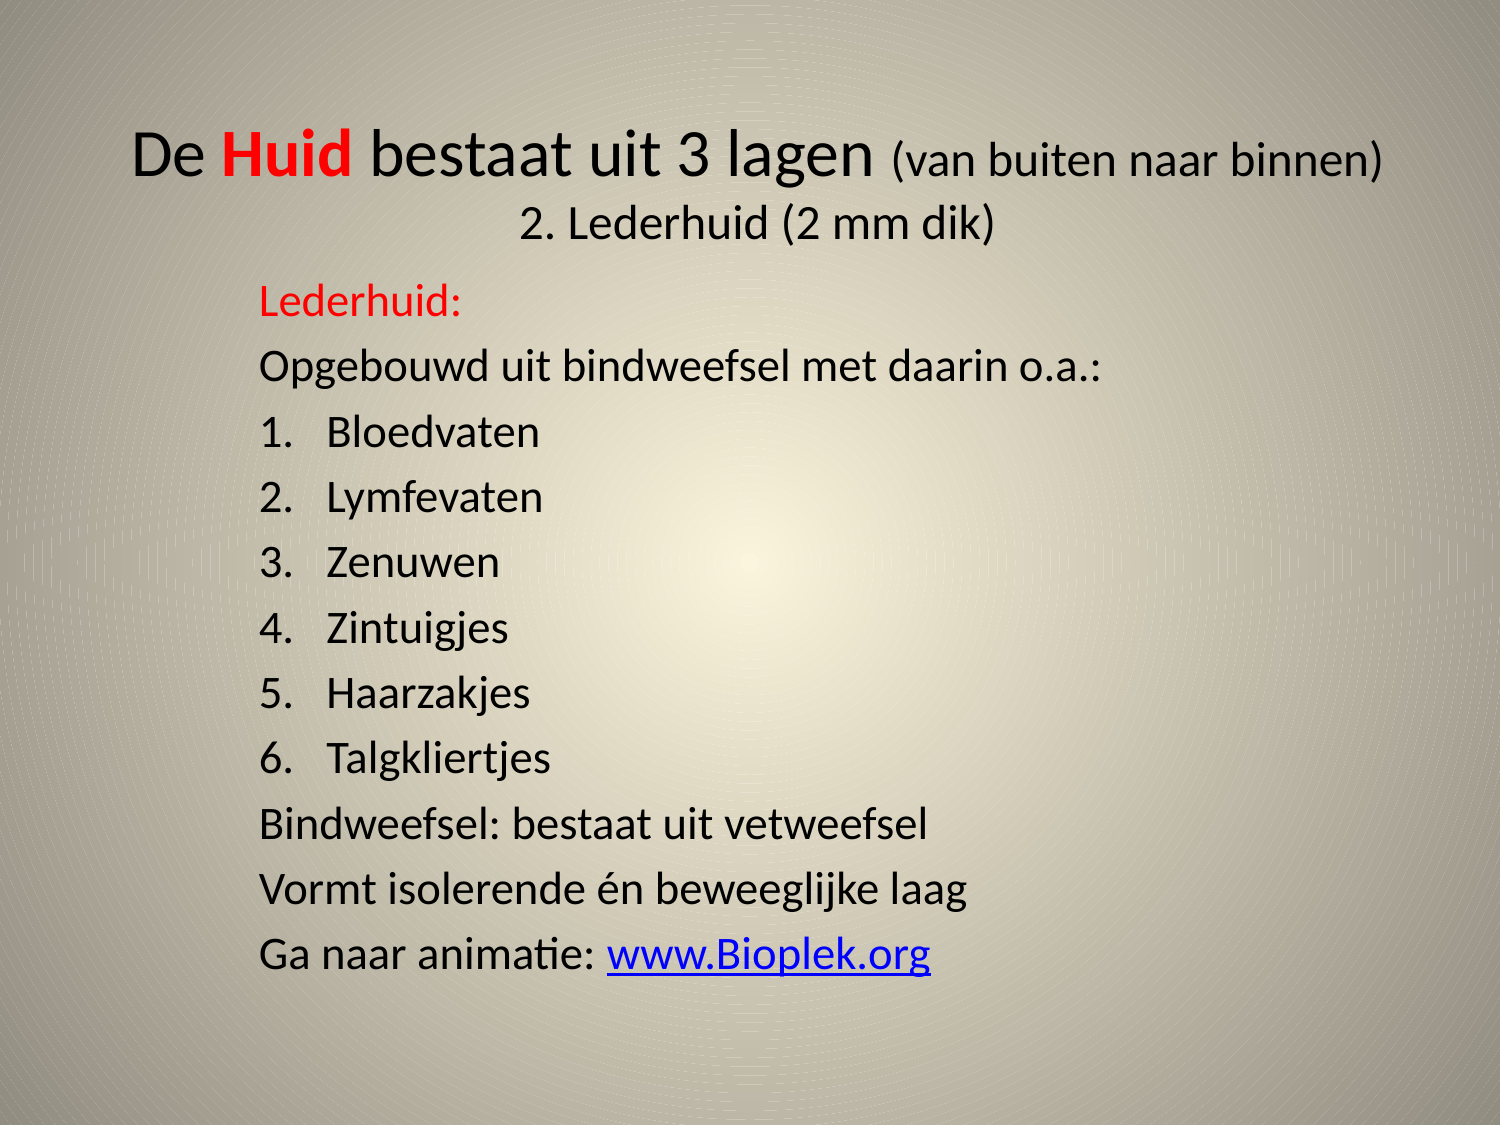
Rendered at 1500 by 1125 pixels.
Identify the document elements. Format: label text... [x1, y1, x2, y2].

list Lederhuid: Opgebouwd uit bindweefsel met daarin o.a.: Bloedvaten Lymfevaten Zenuwen Zintuigjes Haarzakjes Talgkliertjes Bindweefsel: bestaat uit vetweefsel Vormt isolerende én beweeglijke laag Ga naar animatie: www.Bioplek.org [243, 262, 1291, 1005]
title De Huid bestaat uit 3 lagen (van buiten naar binnen) 2. Lederhuid (2 mm dik) [111, 70, 1405, 289]
